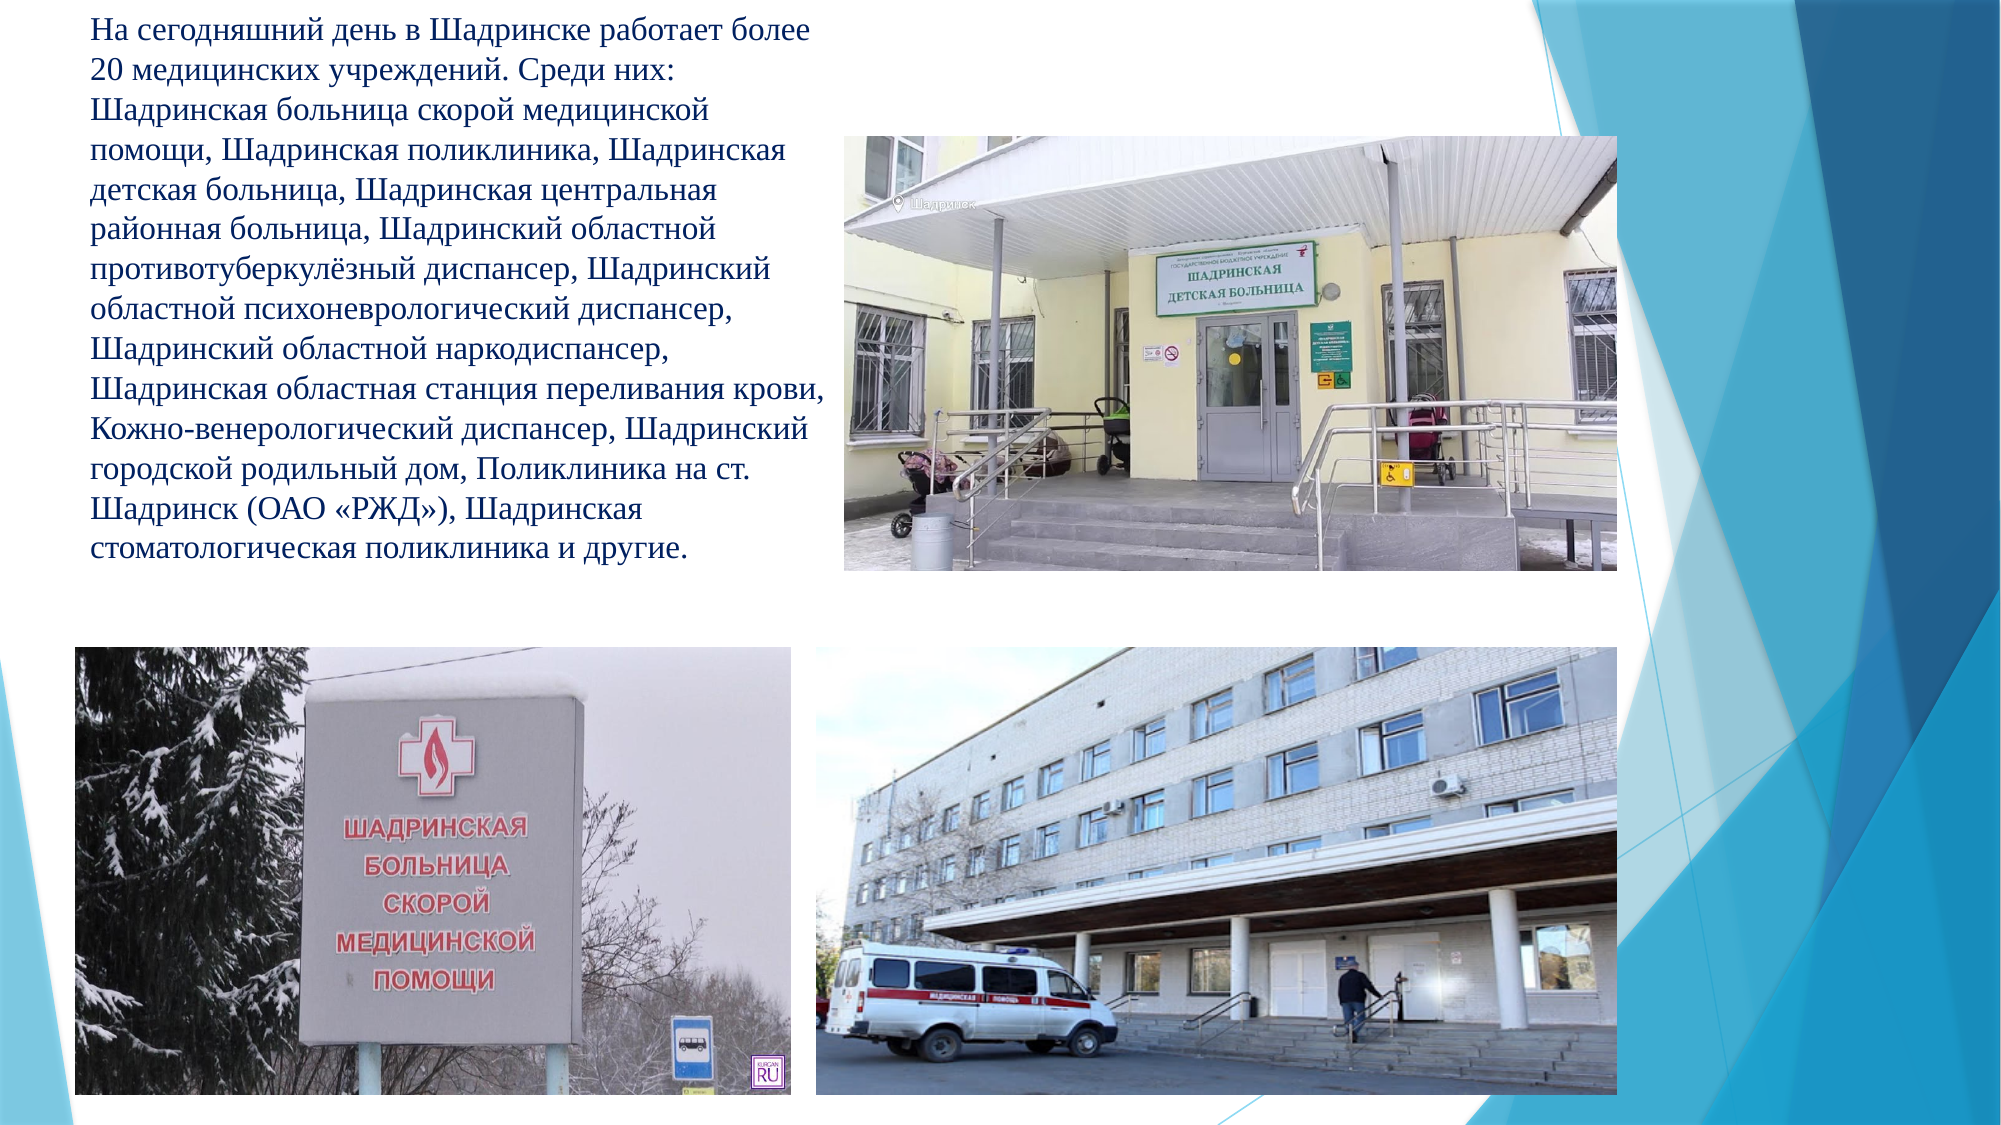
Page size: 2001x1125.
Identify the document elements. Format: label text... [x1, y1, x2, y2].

title На сегодняшний день в Шадринске работает более 20 медицинских учреждений. Среди них: Шадринская больница скорой медицинской помощи, Шадринская поликлиника, Шадринская детская больница, Шадринская центральная районная больница, Шадринский областной противотуберкулёзный диспансер, Шадринский областной психоневрологический диспансер, Шадринский областной наркодиспансер, Шадринская областная станция переливания крови, Кожно-венерологический диспансер, Шадринский городской родильный дом, Поликлиника на ст. Шадринск (ОАО «РЖД»), Шадринская стоматологическая поликлиника и другие. [75, 0, 845, 648]
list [815, 647, 1617, 1096]
picture [843, 135, 1617, 571]
picture [74, 647, 791, 1096]
